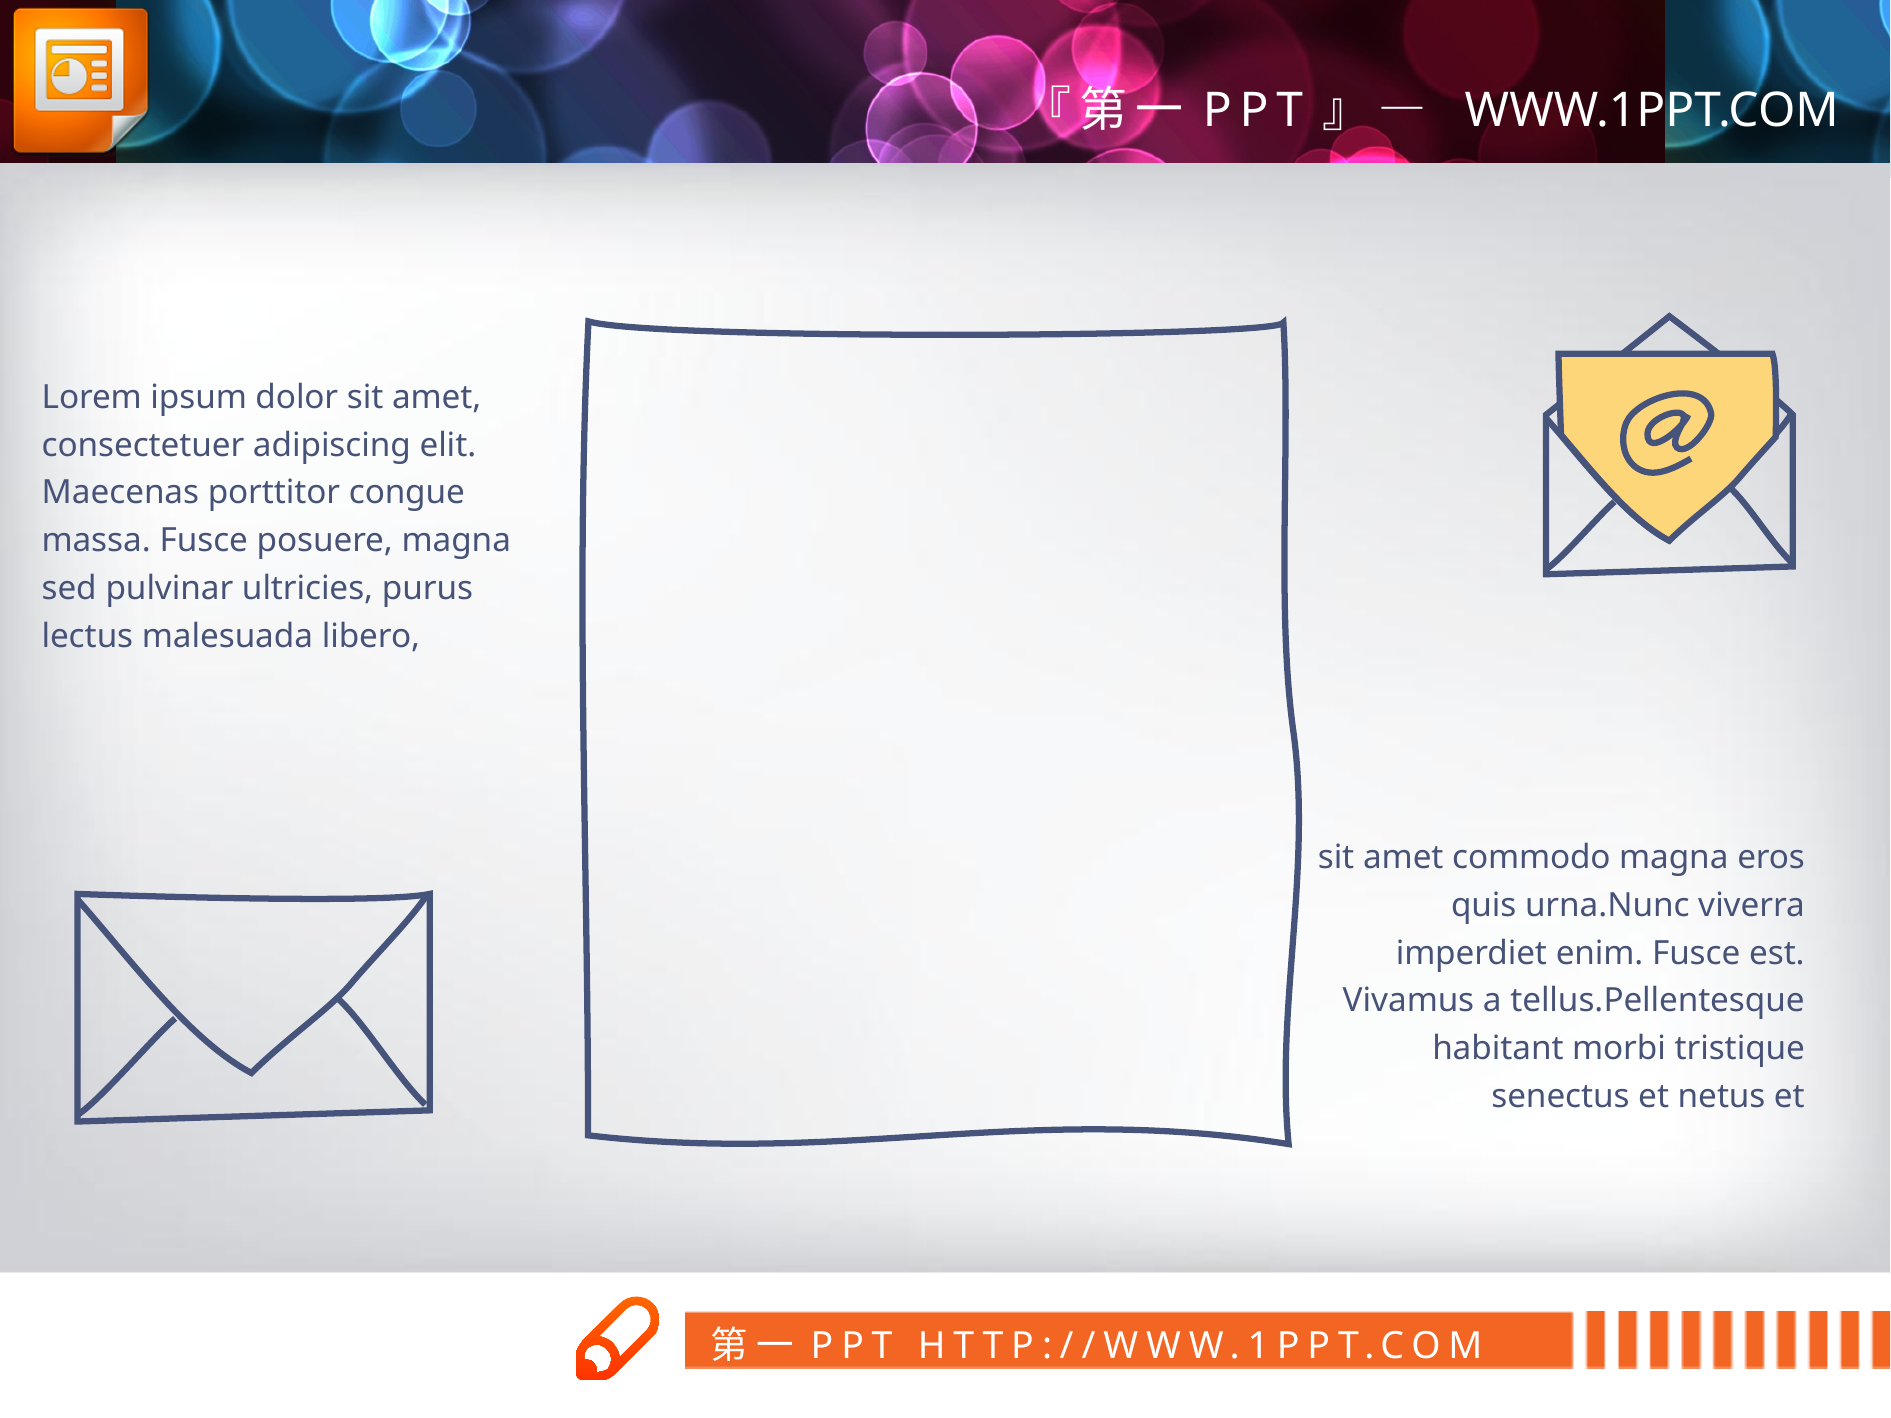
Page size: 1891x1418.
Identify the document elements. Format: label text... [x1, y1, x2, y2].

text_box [77, 893, 431, 1122]
picture [0, 0, 1891, 1275]
text_box sit amet commodo magna eros quis urna.Nunc viverra imperdiet enim. Fusce est. Vivamus a tellus.Pellentesque habitant morbi tristique senectus et netus et [1305, 820, 1812, 1121]
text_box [1545, 316, 1794, 575]
text_box Lorem ipsum dolor sit amet, consectetuer adipiscing elit. Maecenas porttitor congue massa. Fusce posuere, magna sed pulvinar ultricies, purus lectus malesuada libero, [35, 360, 542, 661]
picture [685, 1311, 1891, 1369]
text_box [582, 321, 1299, 1145]
